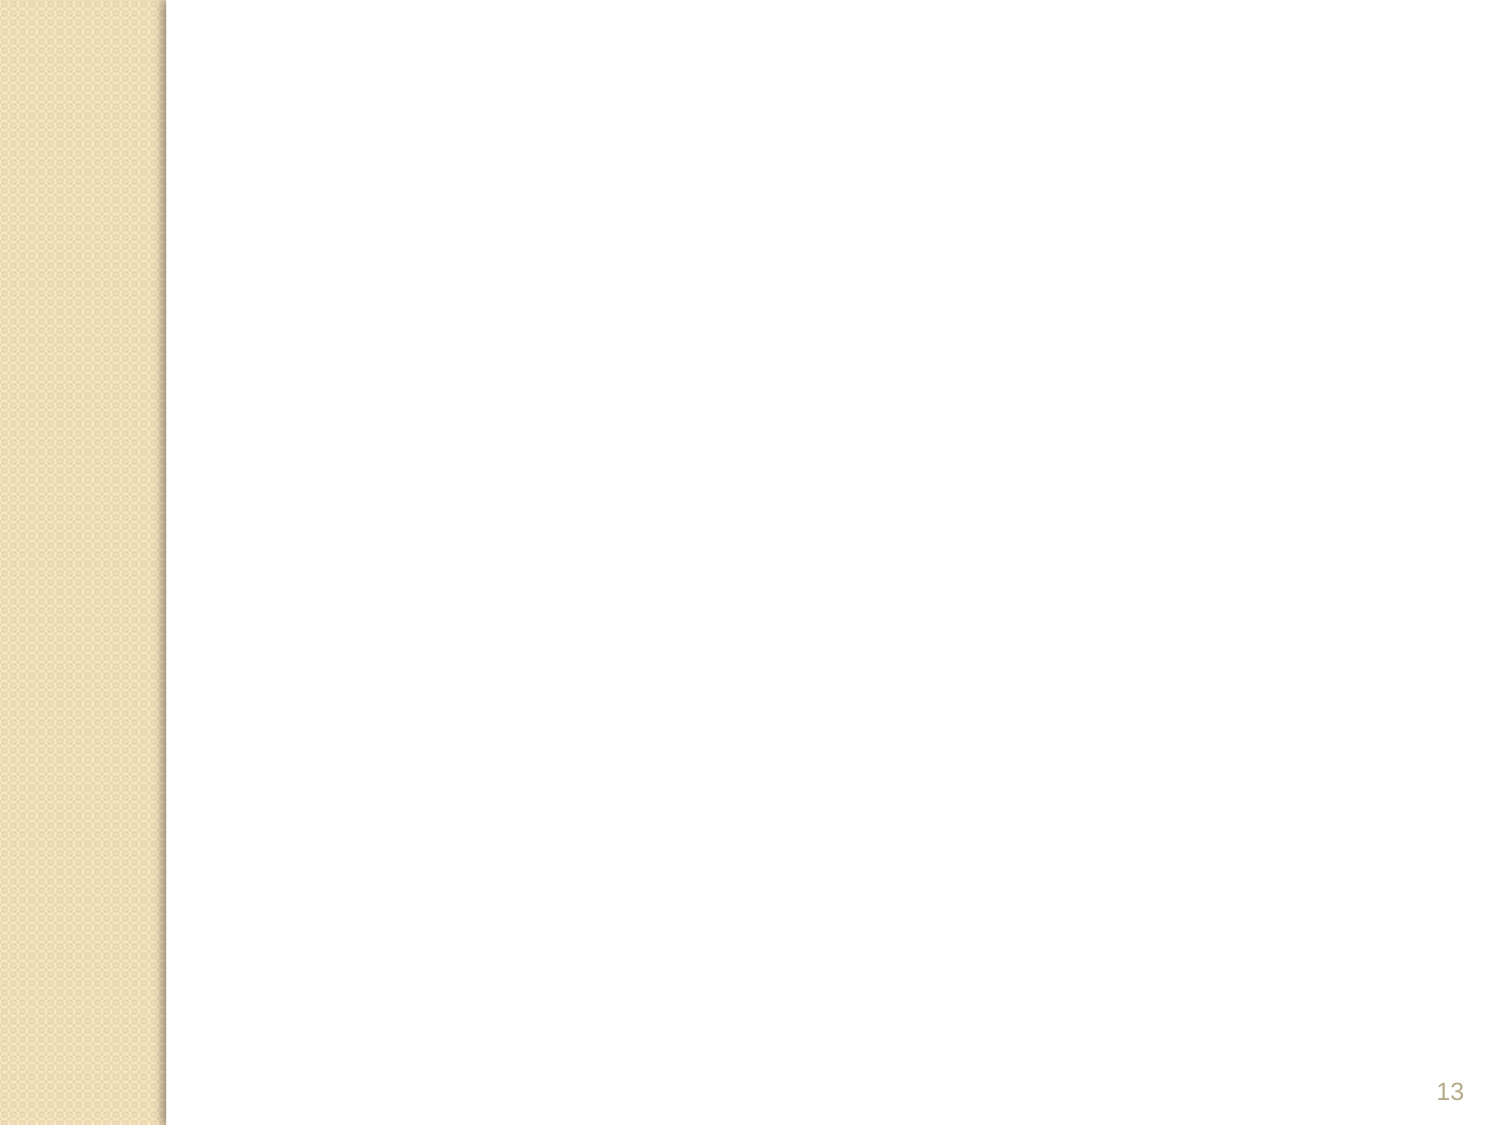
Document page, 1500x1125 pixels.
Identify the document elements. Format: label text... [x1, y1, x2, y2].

slide_number 13 [1413, 1034, 1488, 1113]
